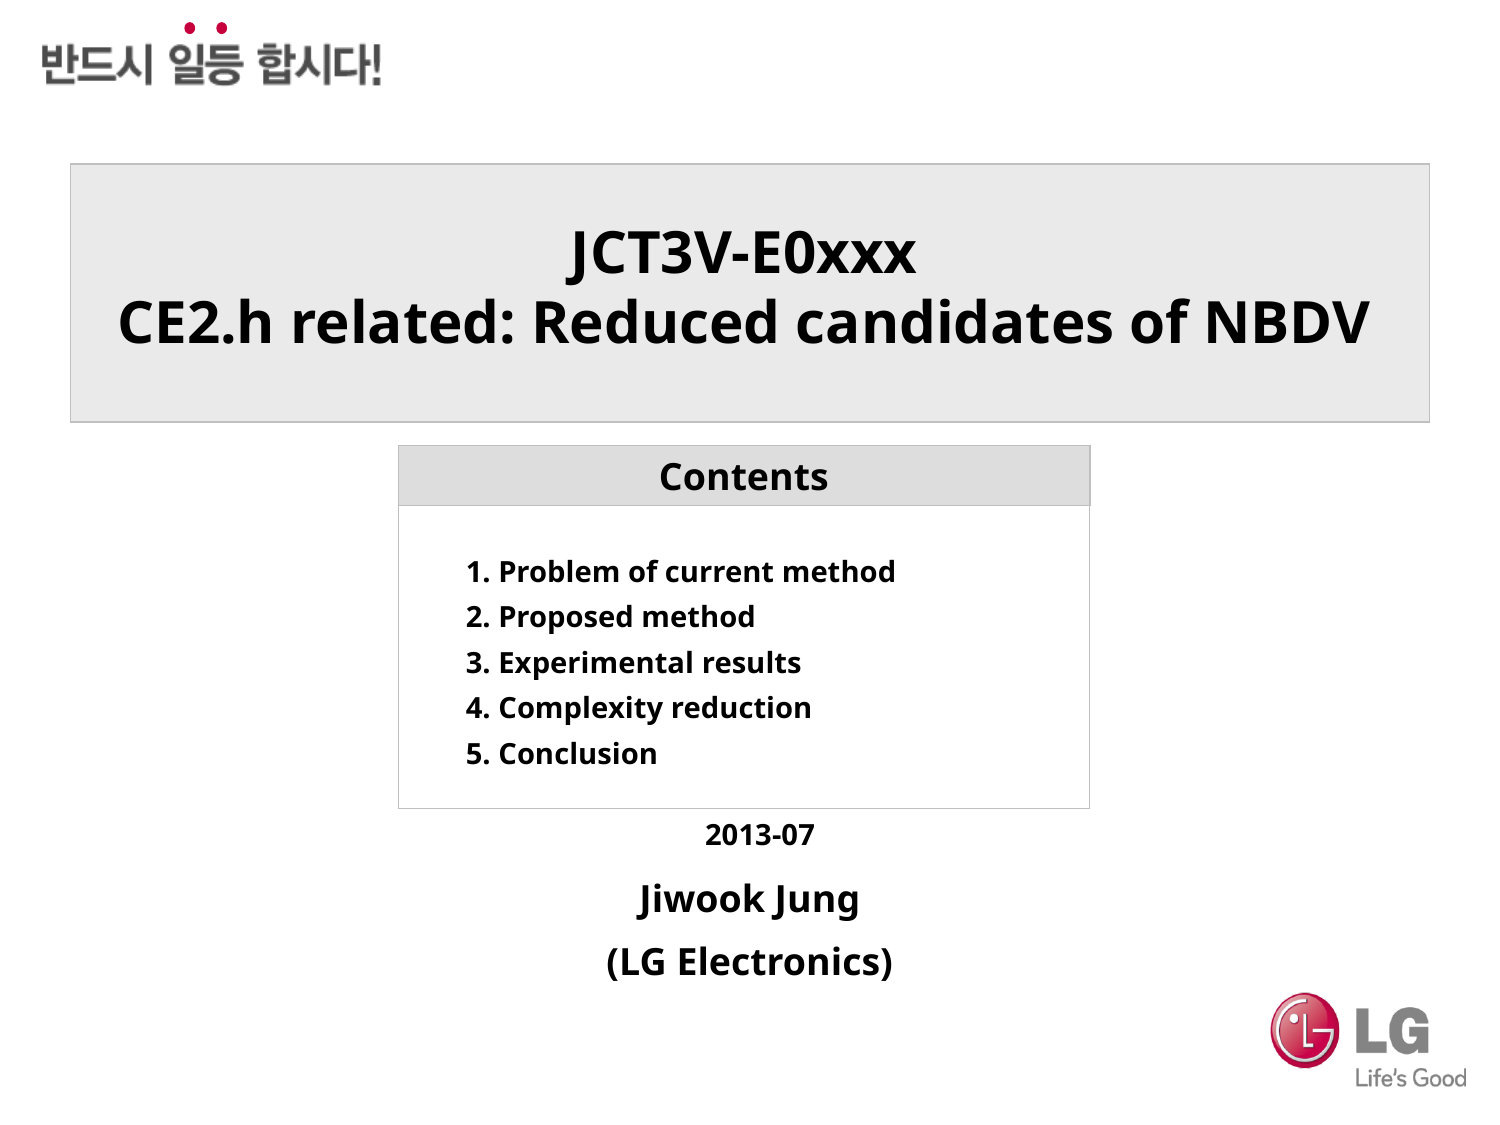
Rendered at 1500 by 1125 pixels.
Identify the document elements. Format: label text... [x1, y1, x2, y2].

picture [1269, 985, 1466, 1093]
text_box [70, 163, 1430, 422]
text_box Contents [398, 445, 1090, 506]
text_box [31, 21, 384, 97]
text_box Jiwook Jung (LG Electronics) [363, 867, 1137, 991]
text_box 2013-07 [689, 808, 831, 860]
text_box JCT3V-E0xxx CE2.h related: Reduced candidates of NBDV [93, 207, 1395, 363]
text_box 1. Problem of current method 2. Proposed method 3. Experimental results 4. Complexity reduction 5. Conclusion [398, 506, 1090, 809]
